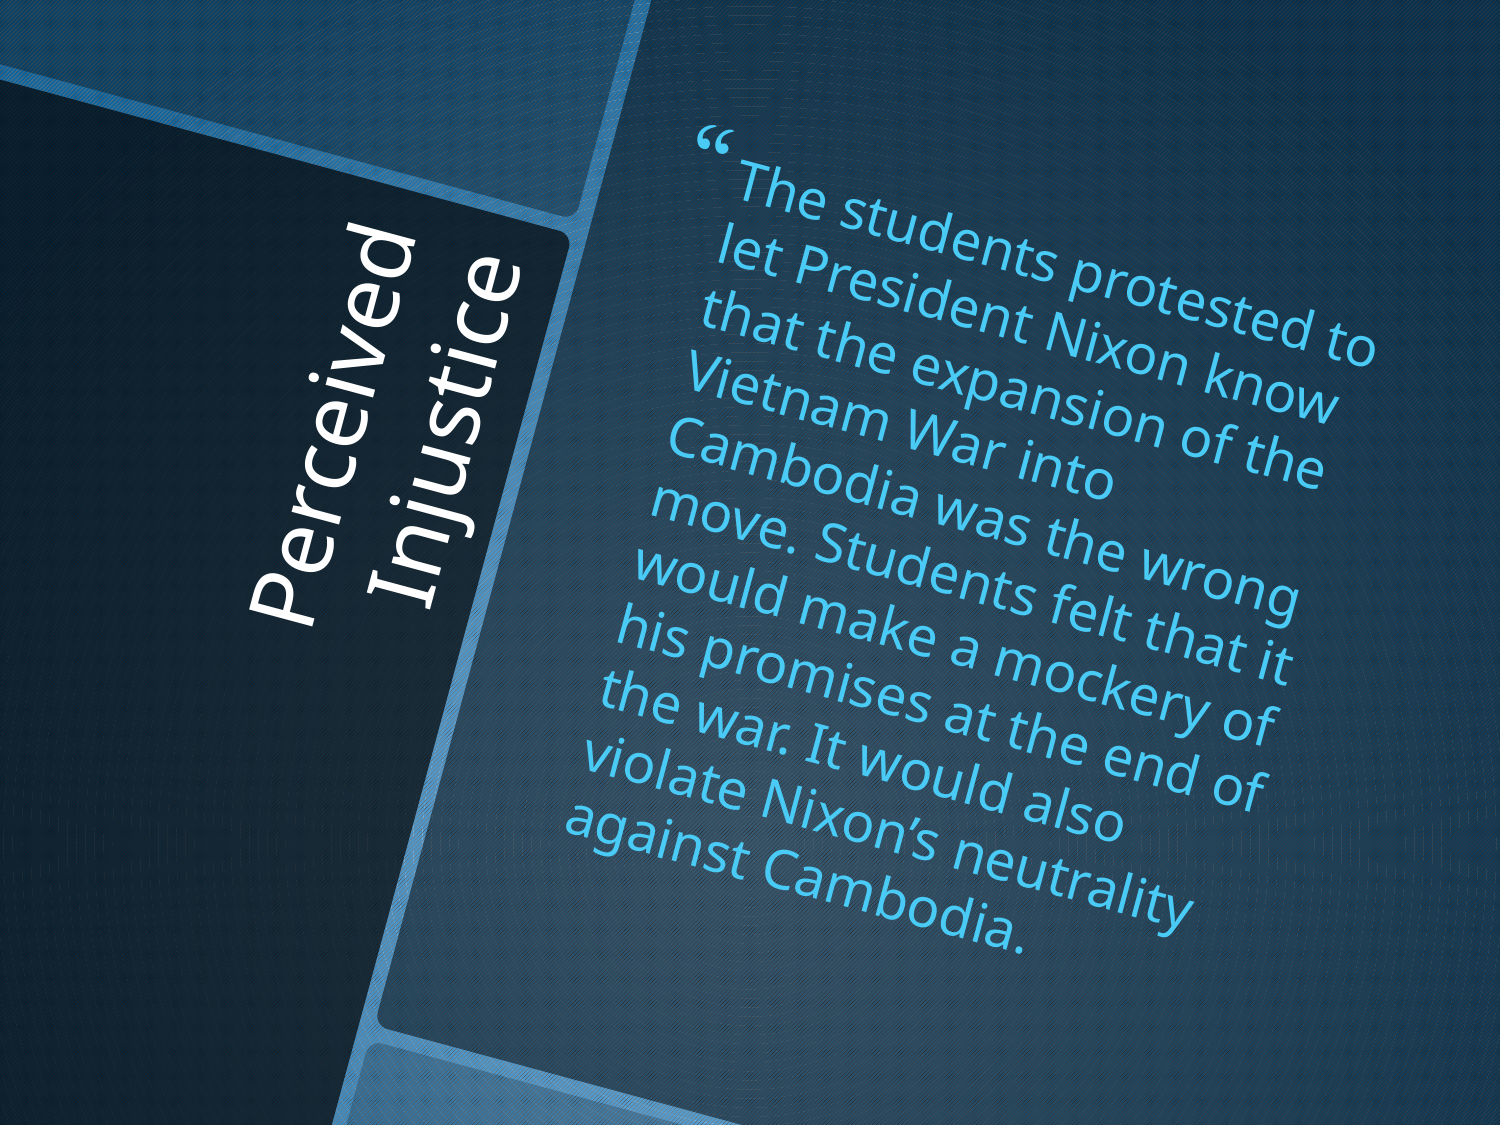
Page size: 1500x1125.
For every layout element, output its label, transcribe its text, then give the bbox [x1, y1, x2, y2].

title Perceived Injustice [69, 181, 554, 1056]
list The students protested to let President Nixon know that the expansion of the Vietnam War into Cambodia was the wrong move. Students felt that it would make a mockery of his promises at the end of the war. It would also violate Nixon’s neutrality against Cambodia. [475, 72, 1430, 1076]
